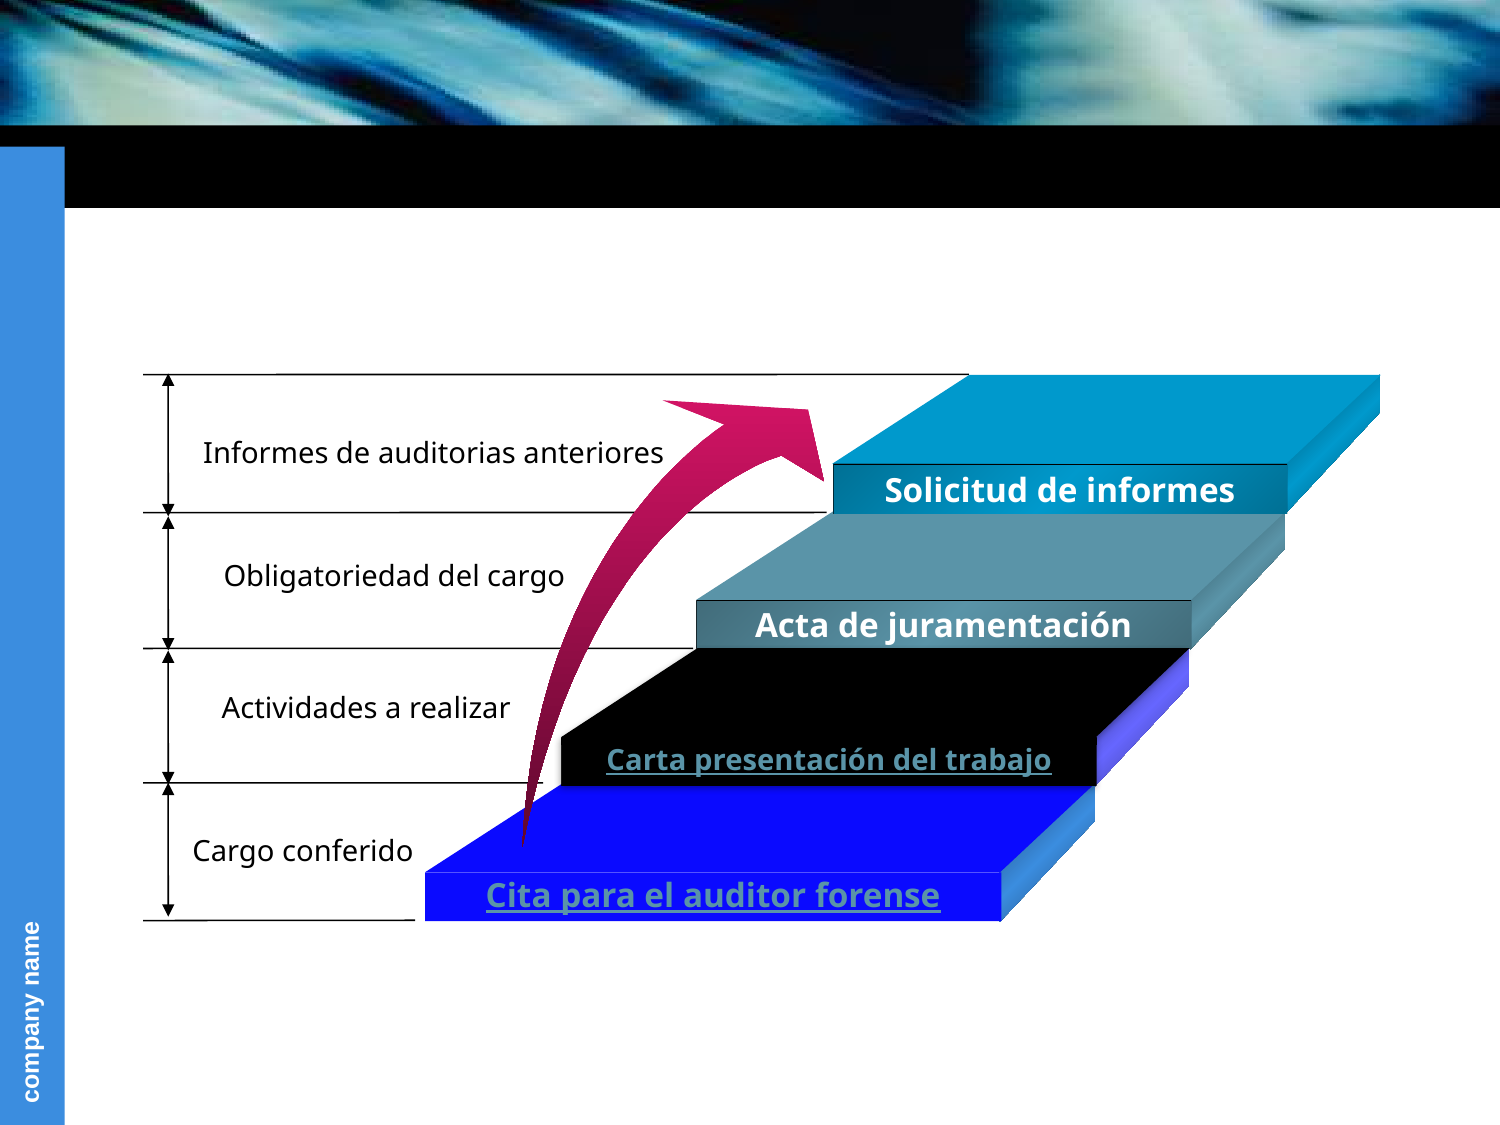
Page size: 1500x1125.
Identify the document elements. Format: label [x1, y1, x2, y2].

picture [0, 0, 1002, 125]
picture [999, 0, 1500, 125]
text_box [142, 373, 1381, 922]
